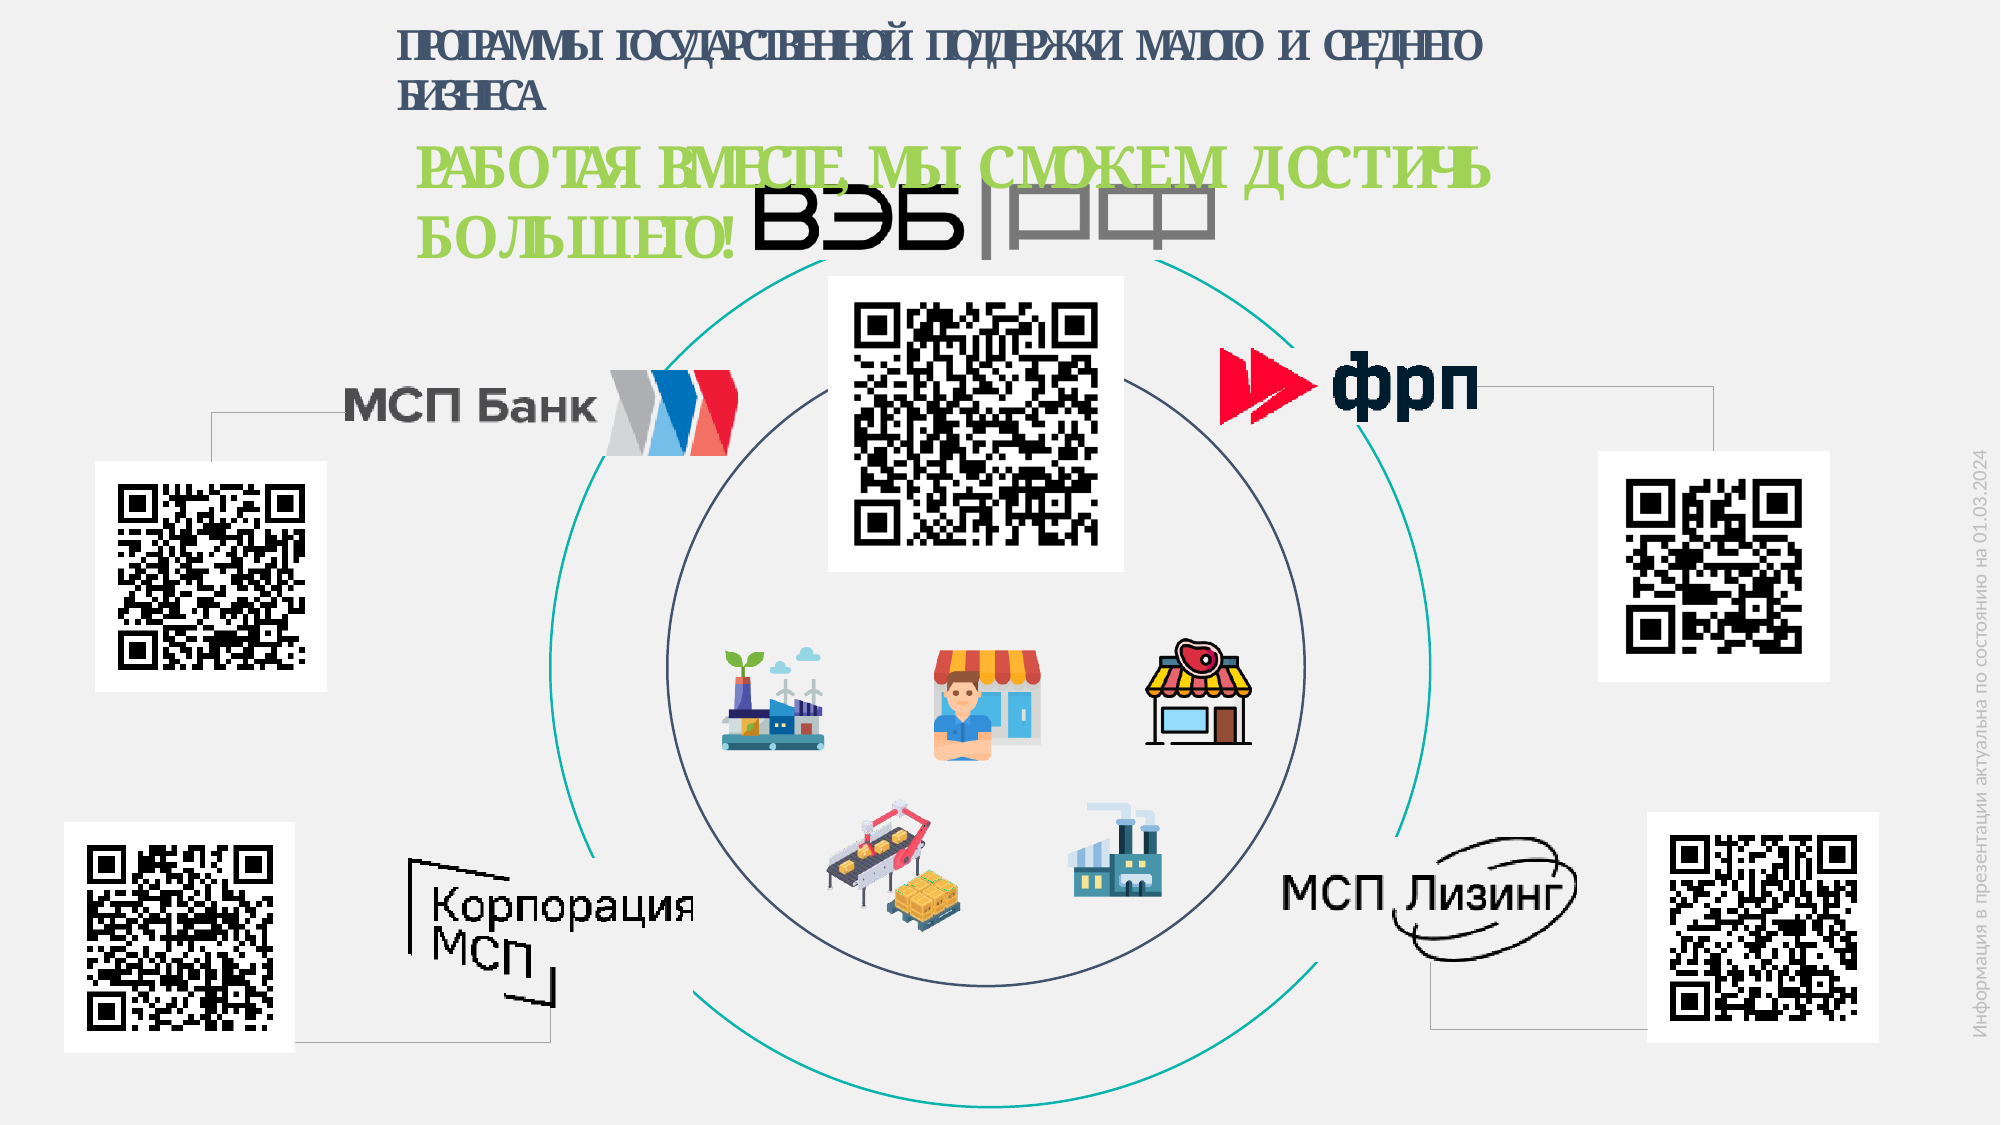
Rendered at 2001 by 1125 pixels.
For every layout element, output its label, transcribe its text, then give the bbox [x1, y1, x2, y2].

picture [95, 461, 327, 692]
picture [924, 644, 1046, 766]
picture [1598, 451, 1830, 682]
picture [828, 276, 1124, 572]
picture [64, 822, 295, 1053]
picture [345, 370, 738, 456]
picture [408, 858, 693, 1008]
picture [1647, 812, 1879, 1043]
picture [1283, 837, 1577, 962]
title ПРОГРАММЫ ГОСУДАРСТВЕННОЙ ПОДДЕРЖКИ МАЛОГО И СРЕДНЕГО БИЗНЕСА РАБОТАЯ ВМЕСТЕ, МЫ СМОЖЕМ ДОСТИЧЬ БОЛЬШЕГО! [394, 7, 1597, 271]
picture [1062, 797, 1166, 901]
picture [825, 797, 961, 933]
text_box Информация в презентации актуальна по состоянию на 01.03.2024 [1969, 440, 1994, 1041]
picture [1220, 348, 1477, 425]
picture [1145, 638, 1252, 745]
picture [716, 641, 829, 755]
